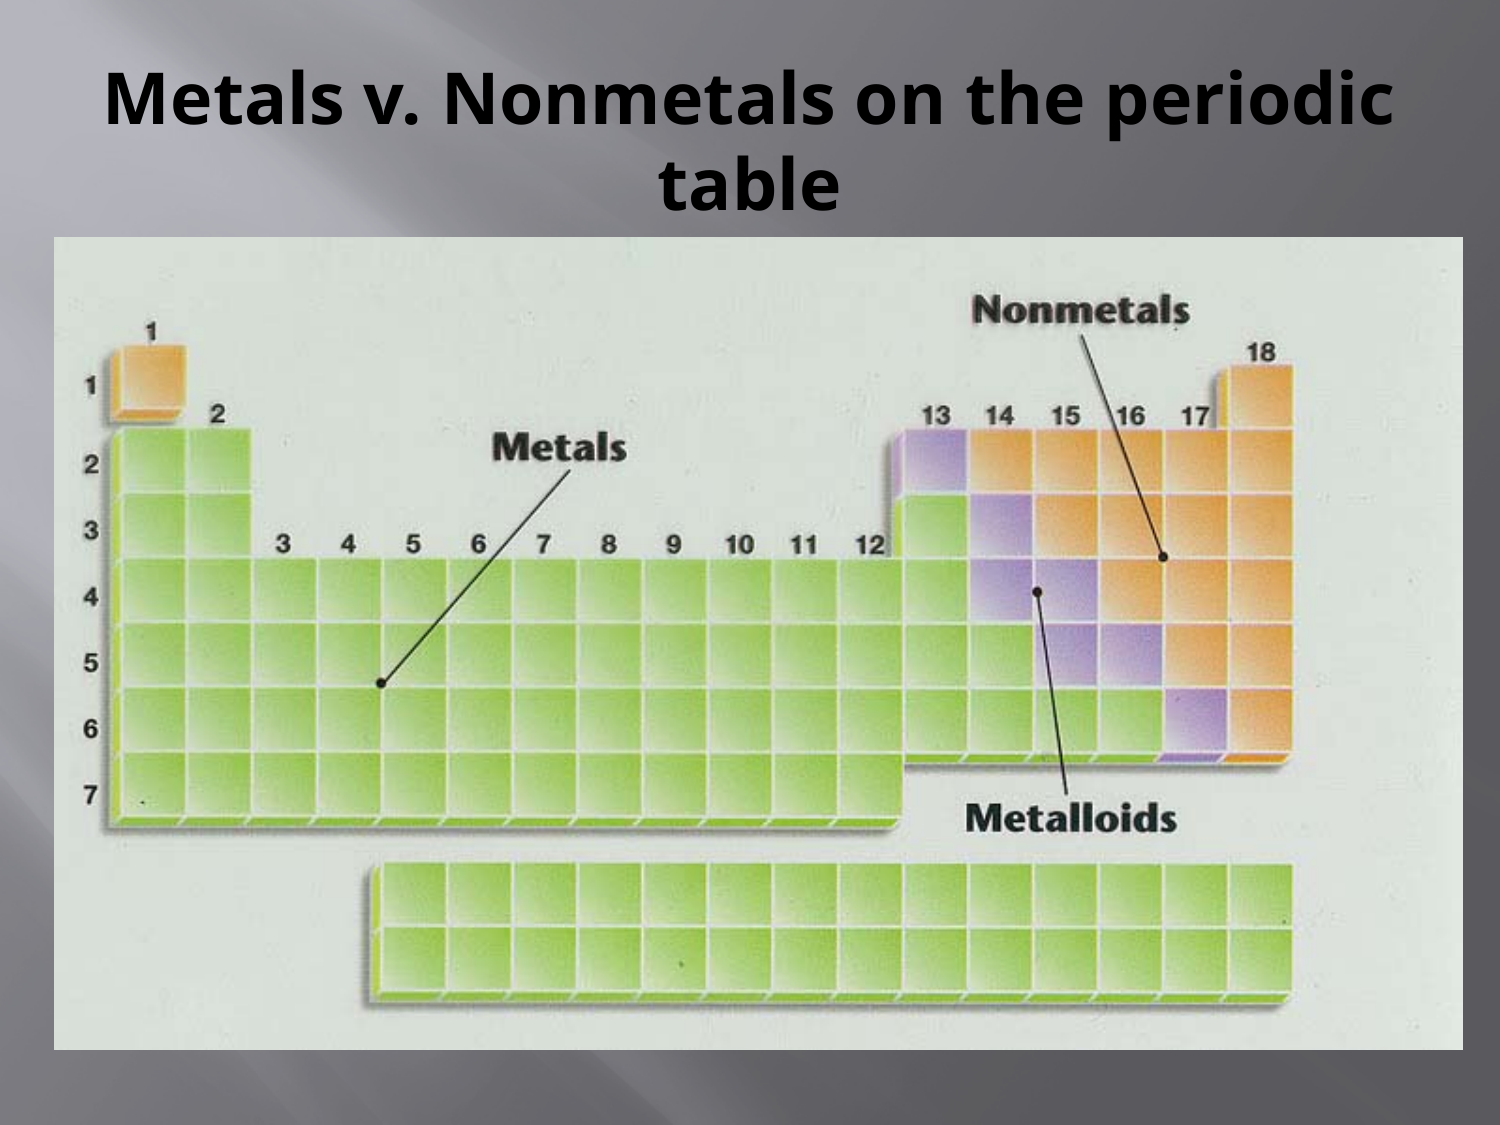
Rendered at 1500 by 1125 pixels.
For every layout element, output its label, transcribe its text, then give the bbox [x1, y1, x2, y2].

title Metals v. Nonmetals on the periodic table [75, 45, 1425, 233]
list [54, 237, 1463, 1051]
